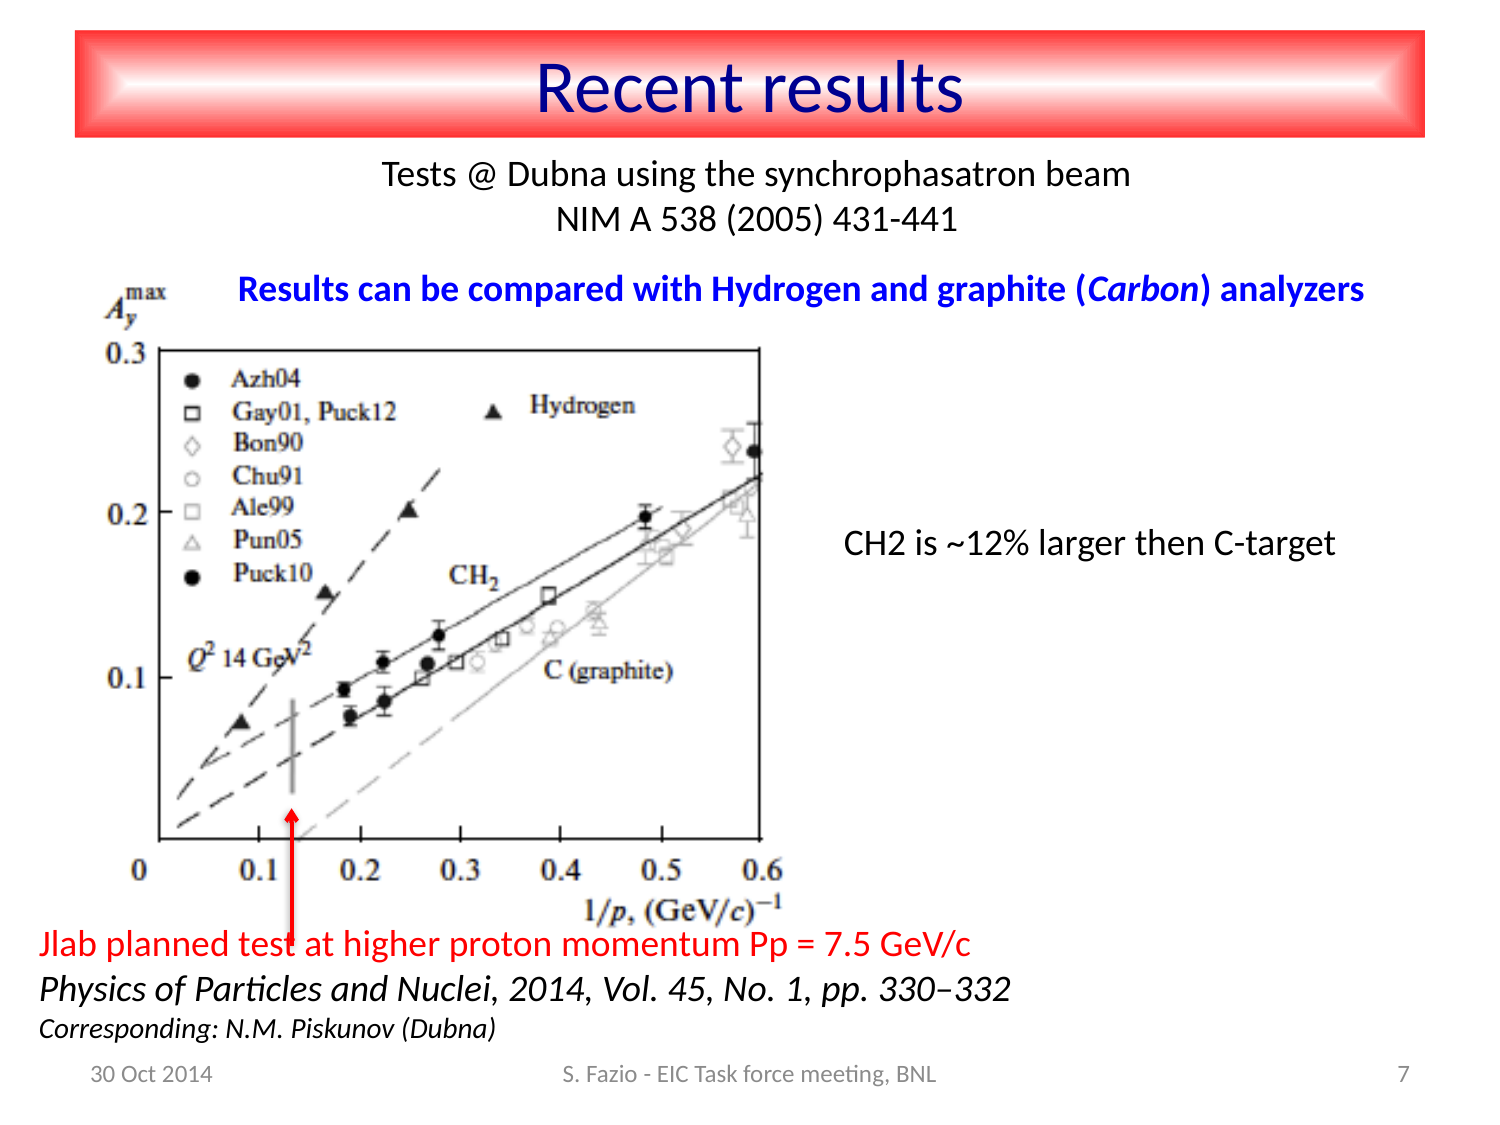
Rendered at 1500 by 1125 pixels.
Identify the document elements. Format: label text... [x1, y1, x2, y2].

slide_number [75, 1052, 425, 1103]
slide_number 7 [1074, 1042, 1425, 1103]
text_box CH2 is ~12% larger then C-target [835, 510, 1360, 571]
footer S. Fazio - EIC Task force meeting, BNL [512, 1052, 988, 1103]
text_box Results can be compared with Hydrogen and graphite (Carbon) analyzers [223, 256, 1380, 316]
text_box Tests @ Dubna using the synchrophasatron beam NIM A 538 (2005) 431-441 [366, 141, 1148, 247]
picture [32, 267, 830, 965]
text_box Jlab planned test at higher proton momentum Pp = 7.5 GeV/c Physics of Particles and Nuclei, 2014, Vol. 45, No. 1, pp. 330–332 Corresponding: N.M. Piskunov (Dubna) [24, 911, 1027, 1052]
text_box Recent results [74, 30, 1425, 138]
